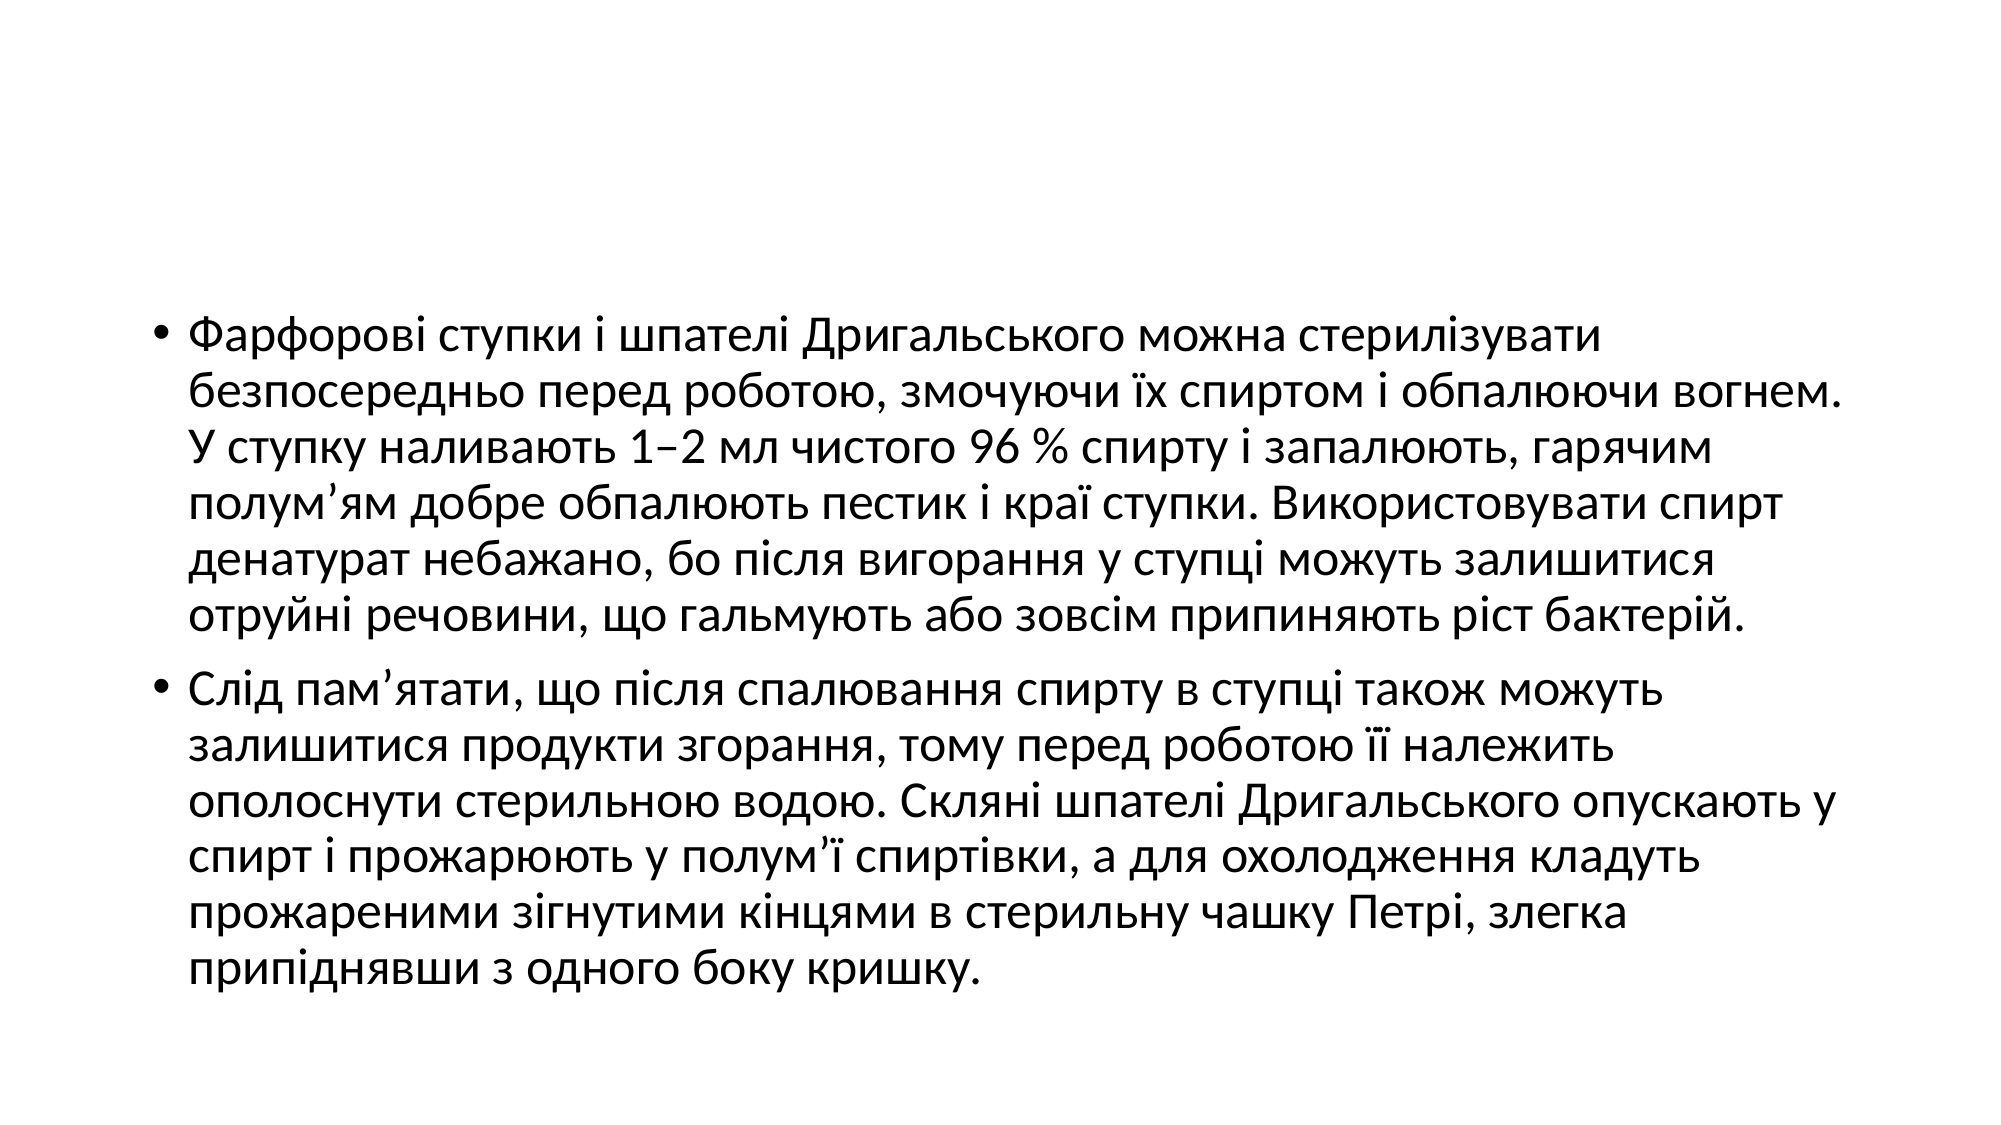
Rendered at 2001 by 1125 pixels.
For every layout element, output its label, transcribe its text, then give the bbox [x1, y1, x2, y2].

list Фарфорові ступки і шпателі Дригальського можна стерилізувати безпосередньо перед роботою, змочуючи їх спиртом і обпалюючи вогнем. У ступку наливають 1–2 мл чистого 96 % спирту і запалюють, гарячим полум’ям добре обпалюють пестик і краї ступки. Використовувати спирт денатурат небажано, бо після вигорання у ступці можуть залишитися отруйні речовини, що гальмують або зовсім припиняють ріст бактерій. Слід пам’ятати, що після спалювання спирту в ступці також можуть залишитися продукти згорання, тому перед роботою її належить ополоснути стерильною водою. Скляні шпателі Дригальського опускають у спирт і прожарюють у полум’ї спиртівки, а для охолодження кладуть прожареними зігнутими кінцями в стерильну чашку Петрі, злегка припіднявши з одного боку кришку. [137, 299, 1863, 1014]
